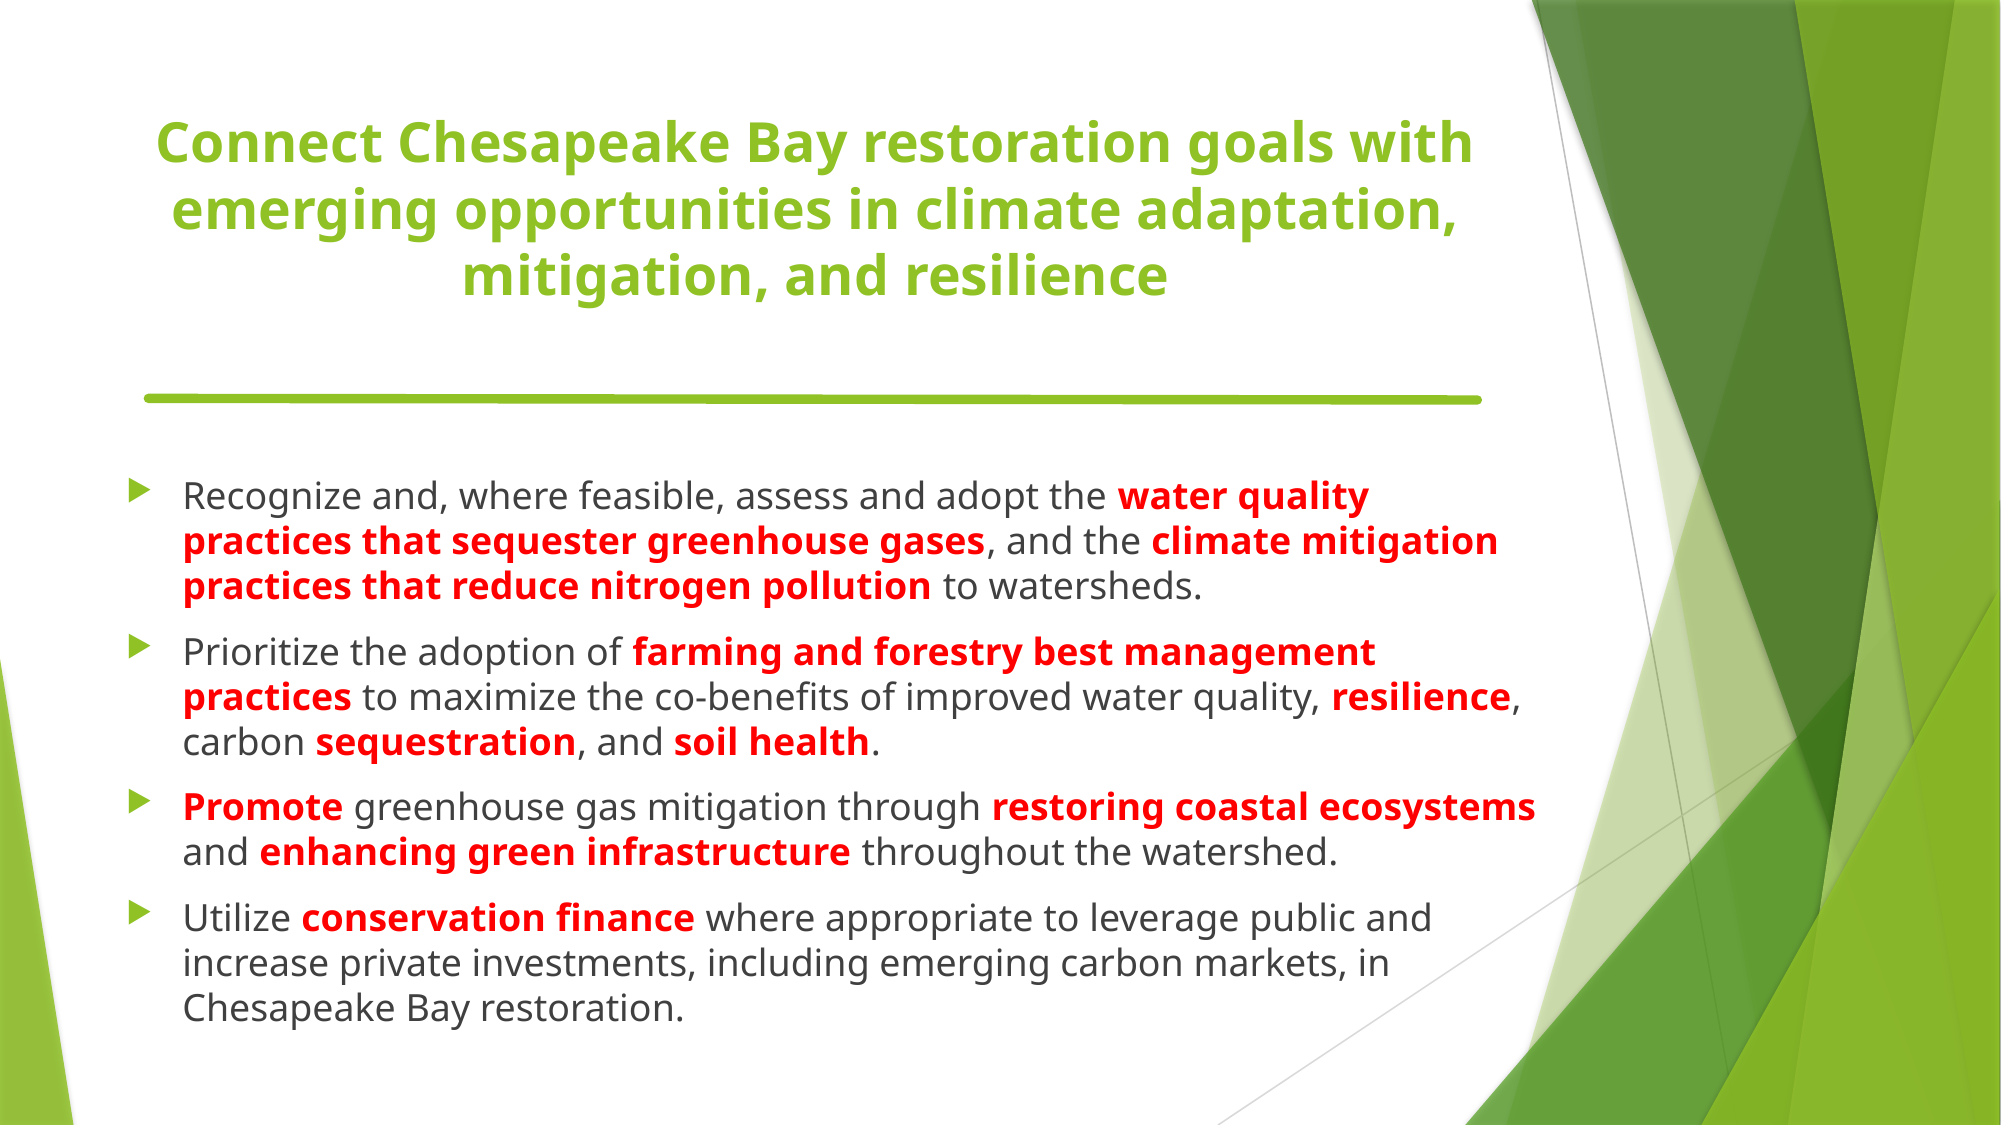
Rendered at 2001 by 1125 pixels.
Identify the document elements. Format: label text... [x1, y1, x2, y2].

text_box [147, 397, 1478, 401]
list Recognize and, where feasible, assess and adopt the water quality practices that sequester greenhouse gases, and the climate mitigation practices that reduce nitrogen pollution to watersheds. Prioritize the adoption of farming and forestry best management practices to maximize the co-benefits of improved water quality, resilience, carbon sequestration, and soil health. Promote greenhouse gas mitigation through restoring coastal ecosystems and enhancing green infrastructure throughout the watershed. Utilize conservation finance where appropriate to leverage public and increase private investments, including emerging carbon markets, in Chesapeake Bay restoration. [111, 398, 1561, 1102]
title Connect Chesapeake Bay restoration goals with emerging opportunities in climate adaptation, mitigation, and resilience [111, 99, 1522, 317]
